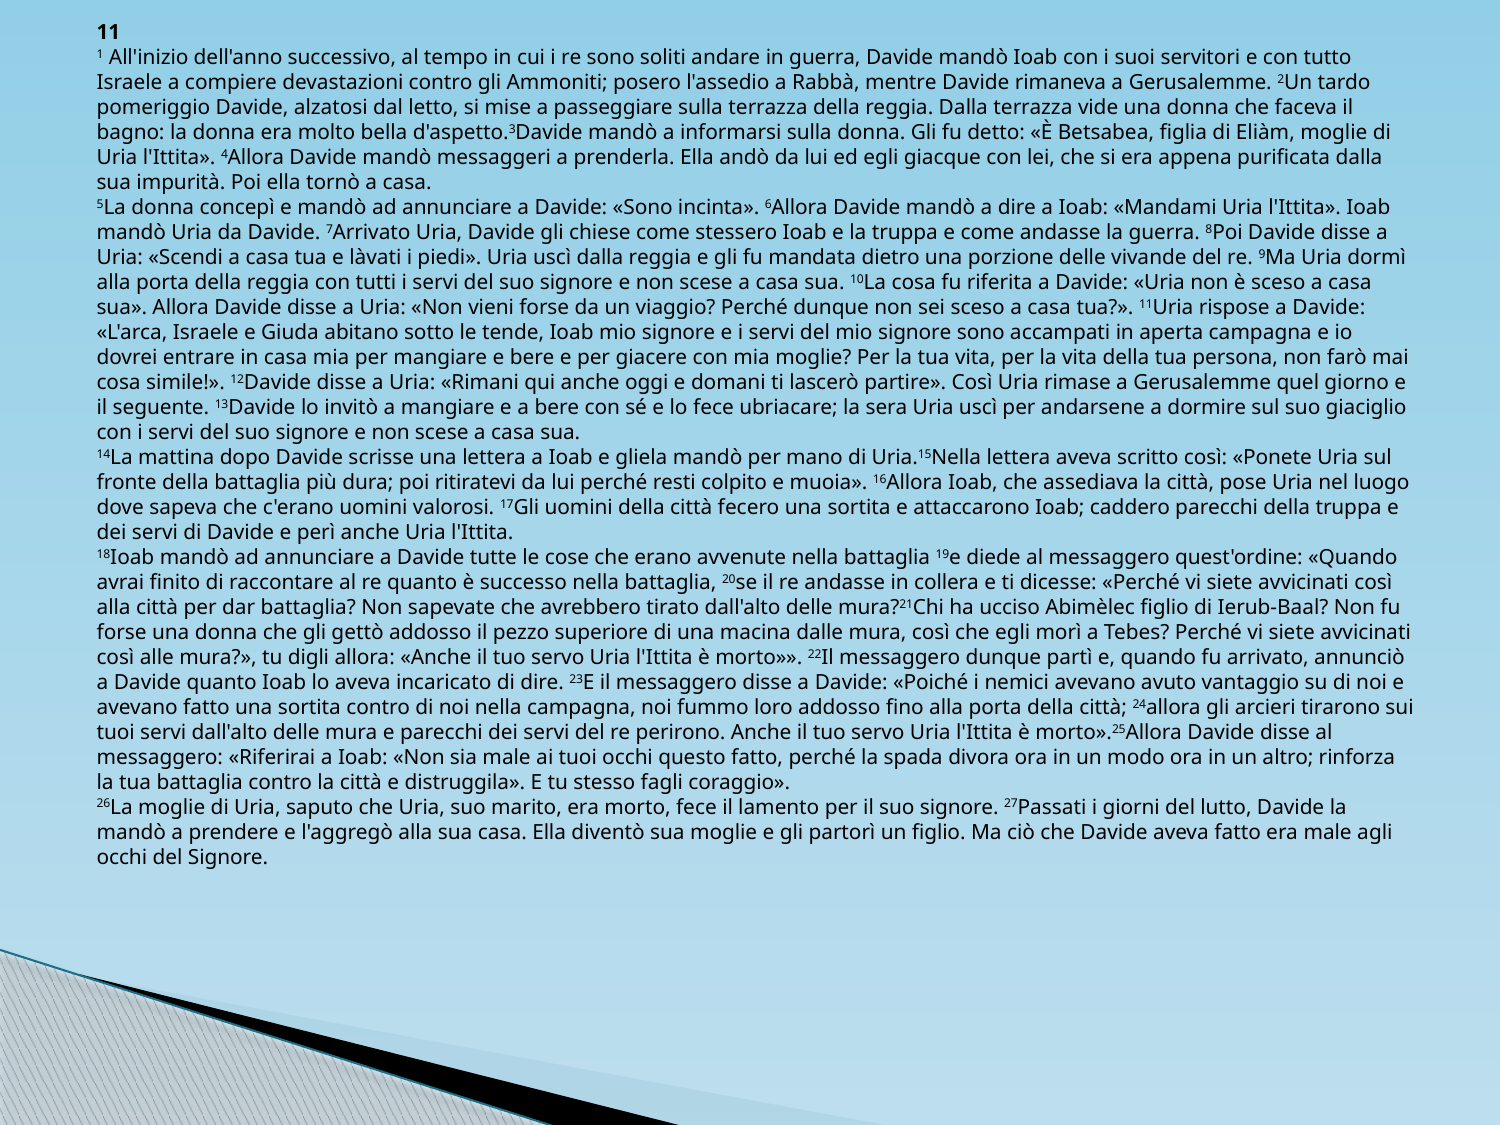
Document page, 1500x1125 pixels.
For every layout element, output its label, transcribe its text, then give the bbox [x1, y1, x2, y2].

text_box 11 1 All'inizio dell'anno successivo, al tempo in cui i re sono soliti andare in guerra, Davide mandò Ioab con i suoi servitori e con tutto Israele a compiere devastazioni contro gli Ammoniti; posero l'assedio a Rabbà, mentre Davide rimaneva a Gerusalemme. 2Un tardo pomeriggio Davide, alzatosi dal letto, si mise a passeggiare sulla terrazza della reggia. Dalla terrazza vide una donna che faceva il bagno: la donna era molto bella d'aspetto.3Davide mandò a informarsi sulla donna. Gli fu detto: «È Betsabea, figlia di Eliàm, moglie di Uria l'Ittita». 4Allora Davide mandò messaggeri a prenderla. Ella andò da lui ed egli giacque con lei, che si era appena purificata dalla sua impurità. Poi ella tornò a casa. 5La donna concepì e mandò ad annunciare a Davide: «Sono incinta». 6Allora Davide mandò a dire a Ioab: «Mandami Uria l'Ittita». Ioab mandò Uria da Davide. 7Arrivato Uria, Davide gli chiese come stessero Ioab e la truppa e come andasse la guerra. 8Poi Davide disse a Uria: «Scendi a casa tua e làvati i piedi». Uria uscì dalla reggia e gli fu mandata dietro una porzione delle vivande del re. 9Ma Uria dormì alla porta della reggia con tutti i servi del suo signore e non scese a casa sua. 10La cosa fu riferita a Davide: «Uria non è sceso a casa sua». Allora Davide disse a Uria: «Non vieni forse da un viaggio? Perché dunque non sei sceso a casa tua?». 11Uria rispose a Davide: «L'arca, Israele e Giuda abitano sotto le tende, Ioab mio signore e i servi del mio signore sono accampati in aperta campagna e io dovrei entrare in casa mia per mangiare e bere e per giacere con mia moglie? Per la tua vita, per la vita della tua persona, non farò mai cosa simile!». 12Davide disse a Uria: «Rimani qui anche oggi e domani ti lascerò partire». Così Uria rimase a Gerusalemme quel giorno e il seguente. 13Davide lo invitò a mangiare e a bere con sé e lo fece ubriacare; la sera Uria uscì per andarsene a dormire sul suo giaciglio con i servi del suo signore e non scese a casa sua. 14La mattina dopo Davide scrisse una lettera a Ioab e gliela mandò per mano di Uria.15Nella lettera aveva scritto così: «Ponete Uria sul fronte della battaglia più dura; poi ritiratevi da lui perché resti colpito e muoia». 16Allora Ioab, che assediava la città, pose Uria nel luogo dove sapeva che c'erano uomini valorosi. 17Gli uomini della città fecero una sortita e attaccarono Ioab; caddero parecchi della truppa e dei servi di Davide e perì anche Uria l'Ittita. 18Ioab mandò ad annunciare a Davide tutte le cose che erano avvenute nella battaglia 19e diede al messaggero quest'ordine: «Quando avrai finito di raccontare al re quanto è successo nella battaglia, 20se il re andasse in collera e ti dicesse: «Perché vi siete avvicinati così alla città per dar battaglia? Non sapevate che avrebbero tirato dall'alto delle mura?21Chi ha ucciso Abimèlec figlio di Ierub-Baal? Non fu forse una donna che gli gettò addosso il pezzo superiore di una macina dalle mura, così che egli morì a Tebes? Perché vi siete avvicinati così alle mura?», tu digli allora: «Anche il tuo servo Uria l'Ittita è morto»». 22Il messaggero dunque partì e, quando fu arrivato, annunciò a Davide quanto Ioab lo aveva incaricato di dire. 23E il messaggero disse a Davide: «Poiché i nemici avevano avuto vantaggio su di noi e avevano fatto una sortita contro di noi nella campagna, noi fummo loro addosso fino alla porta della città; 24allora gli arcieri tirarono sui tuoi servi dall'alto delle mura e parecchi dei servi del re perirono. Anche il tuo servo Uria l'Ittita è morto».25Allora Davide disse al messaggero: «Riferirai a Ioab: «Non sia male ai tuoi occhi questo fatto, perché la spada divora ora in un modo ora in un altro; rinforza la tua battaglia contro la città e distruggila». E tu stesso fagli coraggio». 26La moglie di Uria, saputo che Uria, suo marito, era morto, fece il lamento per il suo signore. 27Passati i giorni del lutto, Davide la mandò a prendere e l'aggregò alla sua casa. Ella diventò sua moglie e gli partorì un figlio. Ma ciò che Davide aveva fatto era male agli occhi del Signore. [81, 11, 1430, 876]
